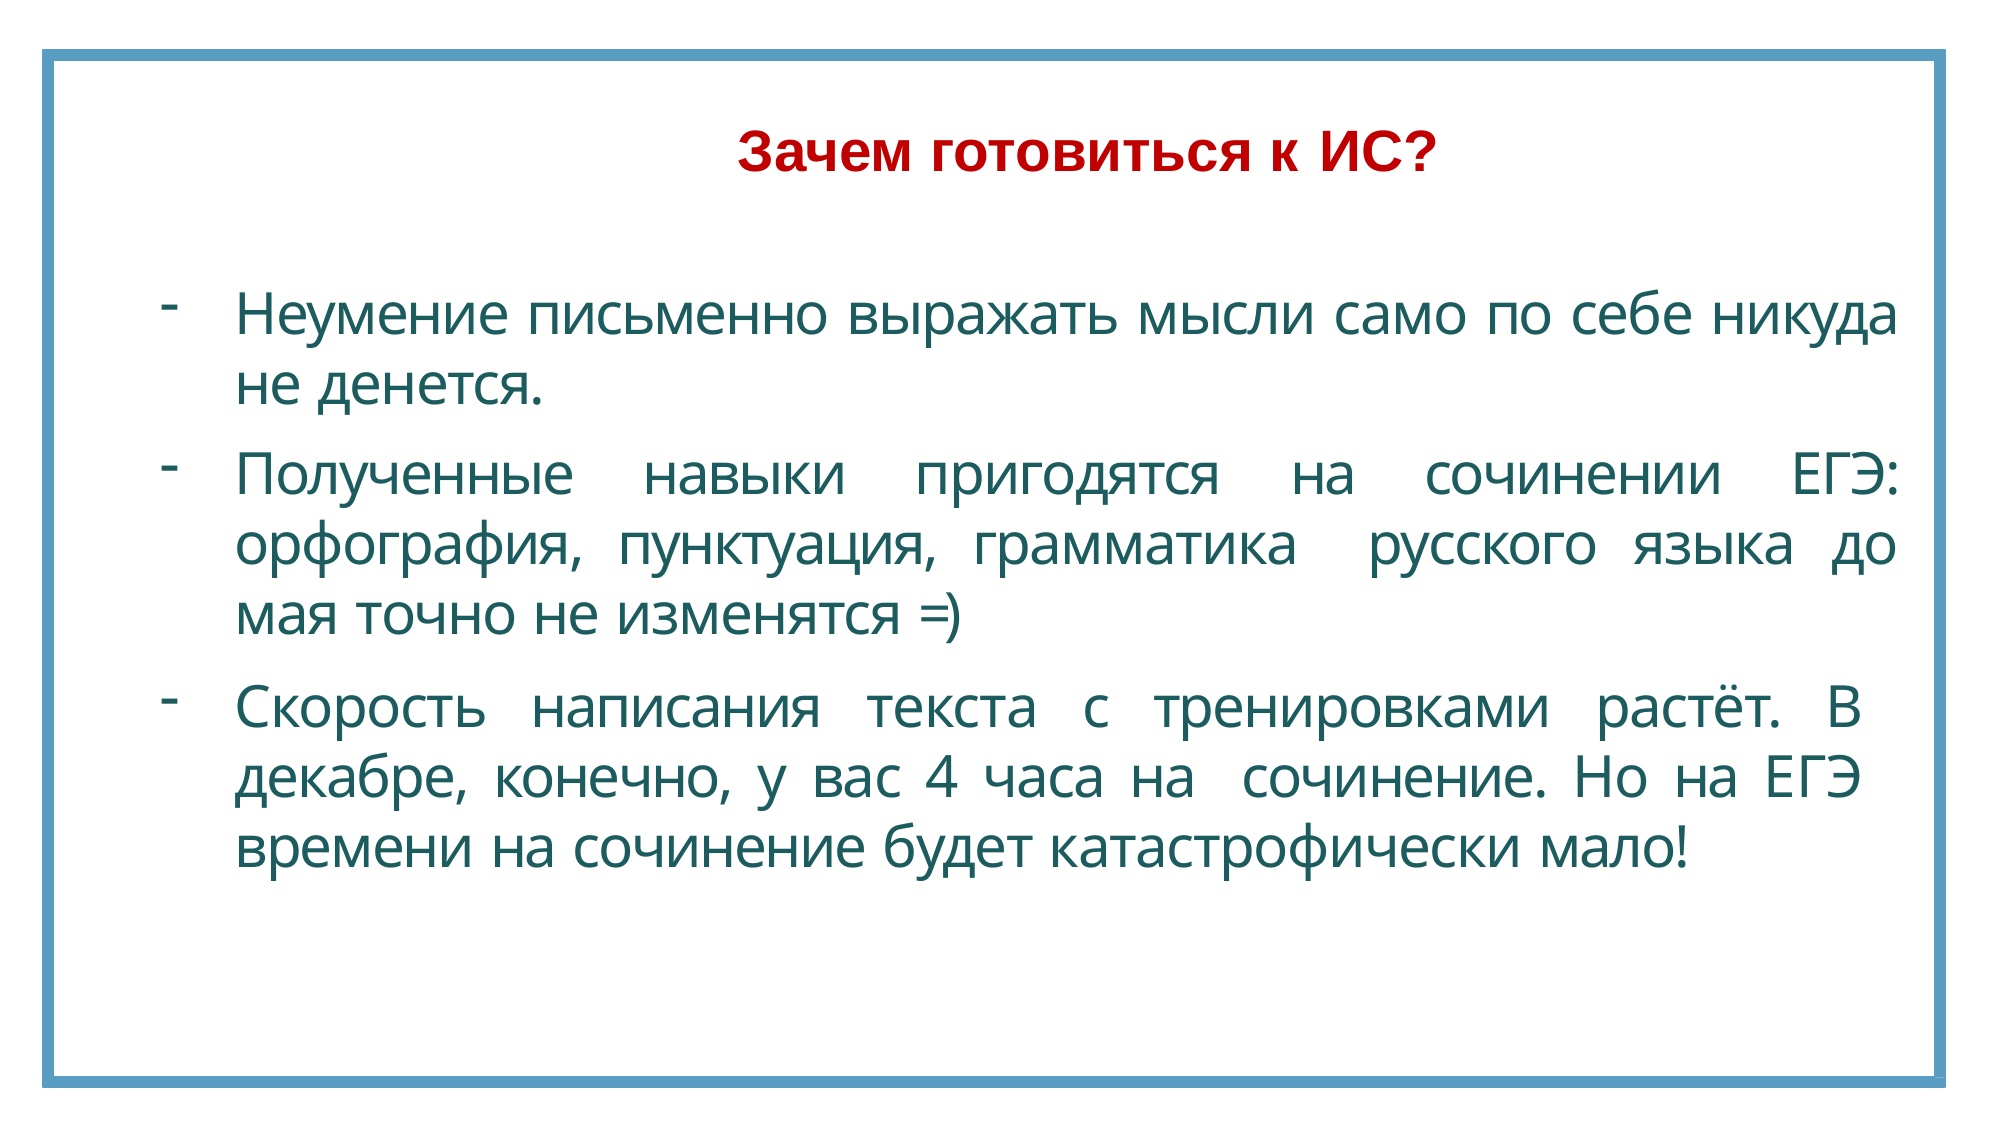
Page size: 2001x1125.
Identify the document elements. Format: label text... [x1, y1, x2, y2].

text_box Неумение письменно выражать мысли само по себе никуда не денется. Полученные навыки пригодятся на сочинении ЕГЭ: орфография, пунктуация, грамматика русского языка до мая точно не изменятся =) Скорость написания текста с тренировками растёт. В декабре, конечно, у вас 4 часа на сочинение. Но на ЕГЭ времени на сочинение будет катастрофически мало! [157, 171, 1900, 880]
title Зачем готовиться к ИС? [512, 111, 1663, 302]
